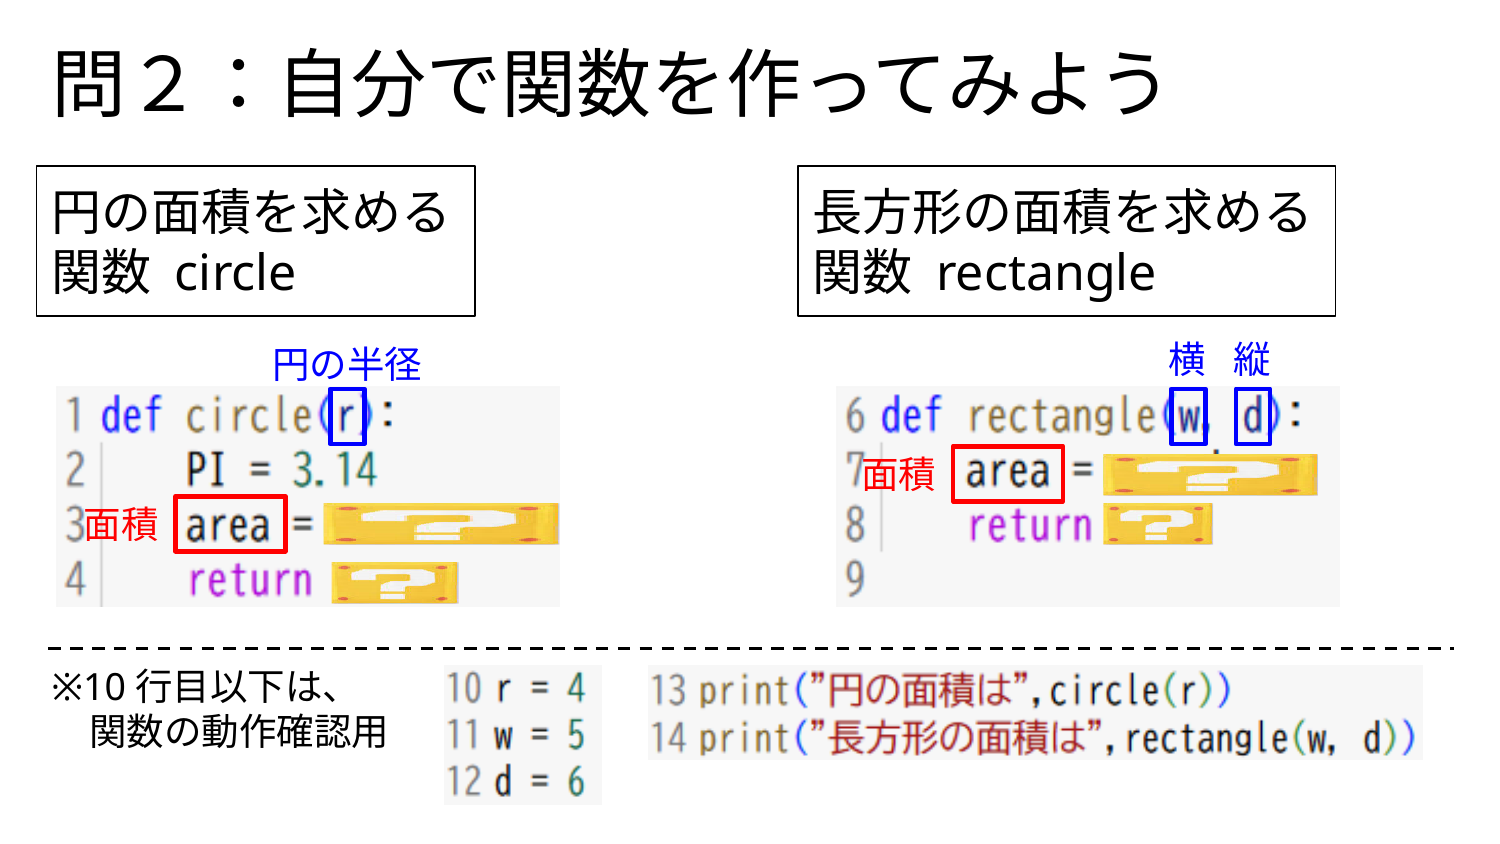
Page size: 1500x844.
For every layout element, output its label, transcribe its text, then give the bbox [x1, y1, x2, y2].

picture [835, 386, 1340, 607]
picture [56, 386, 560, 607]
text_box ※10行目以下は、 関数の動作確認用 [36, 648, 409, 769]
text_box 円の半径 [257, 325, 446, 385]
title 問２：自分で関数を作ってみよう [36, 21, 1435, 131]
picture [443, 665, 602, 805]
text_box 円の面積を求める 関数 circle [36, 165, 475, 316]
text_box 横 [1153, 321, 1218, 385]
text_box 縦 [1218, 321, 1292, 385]
picture [647, 665, 1423, 761]
text_box 長方形の面積を求める 関数 rectangle [797, 165, 1336, 316]
